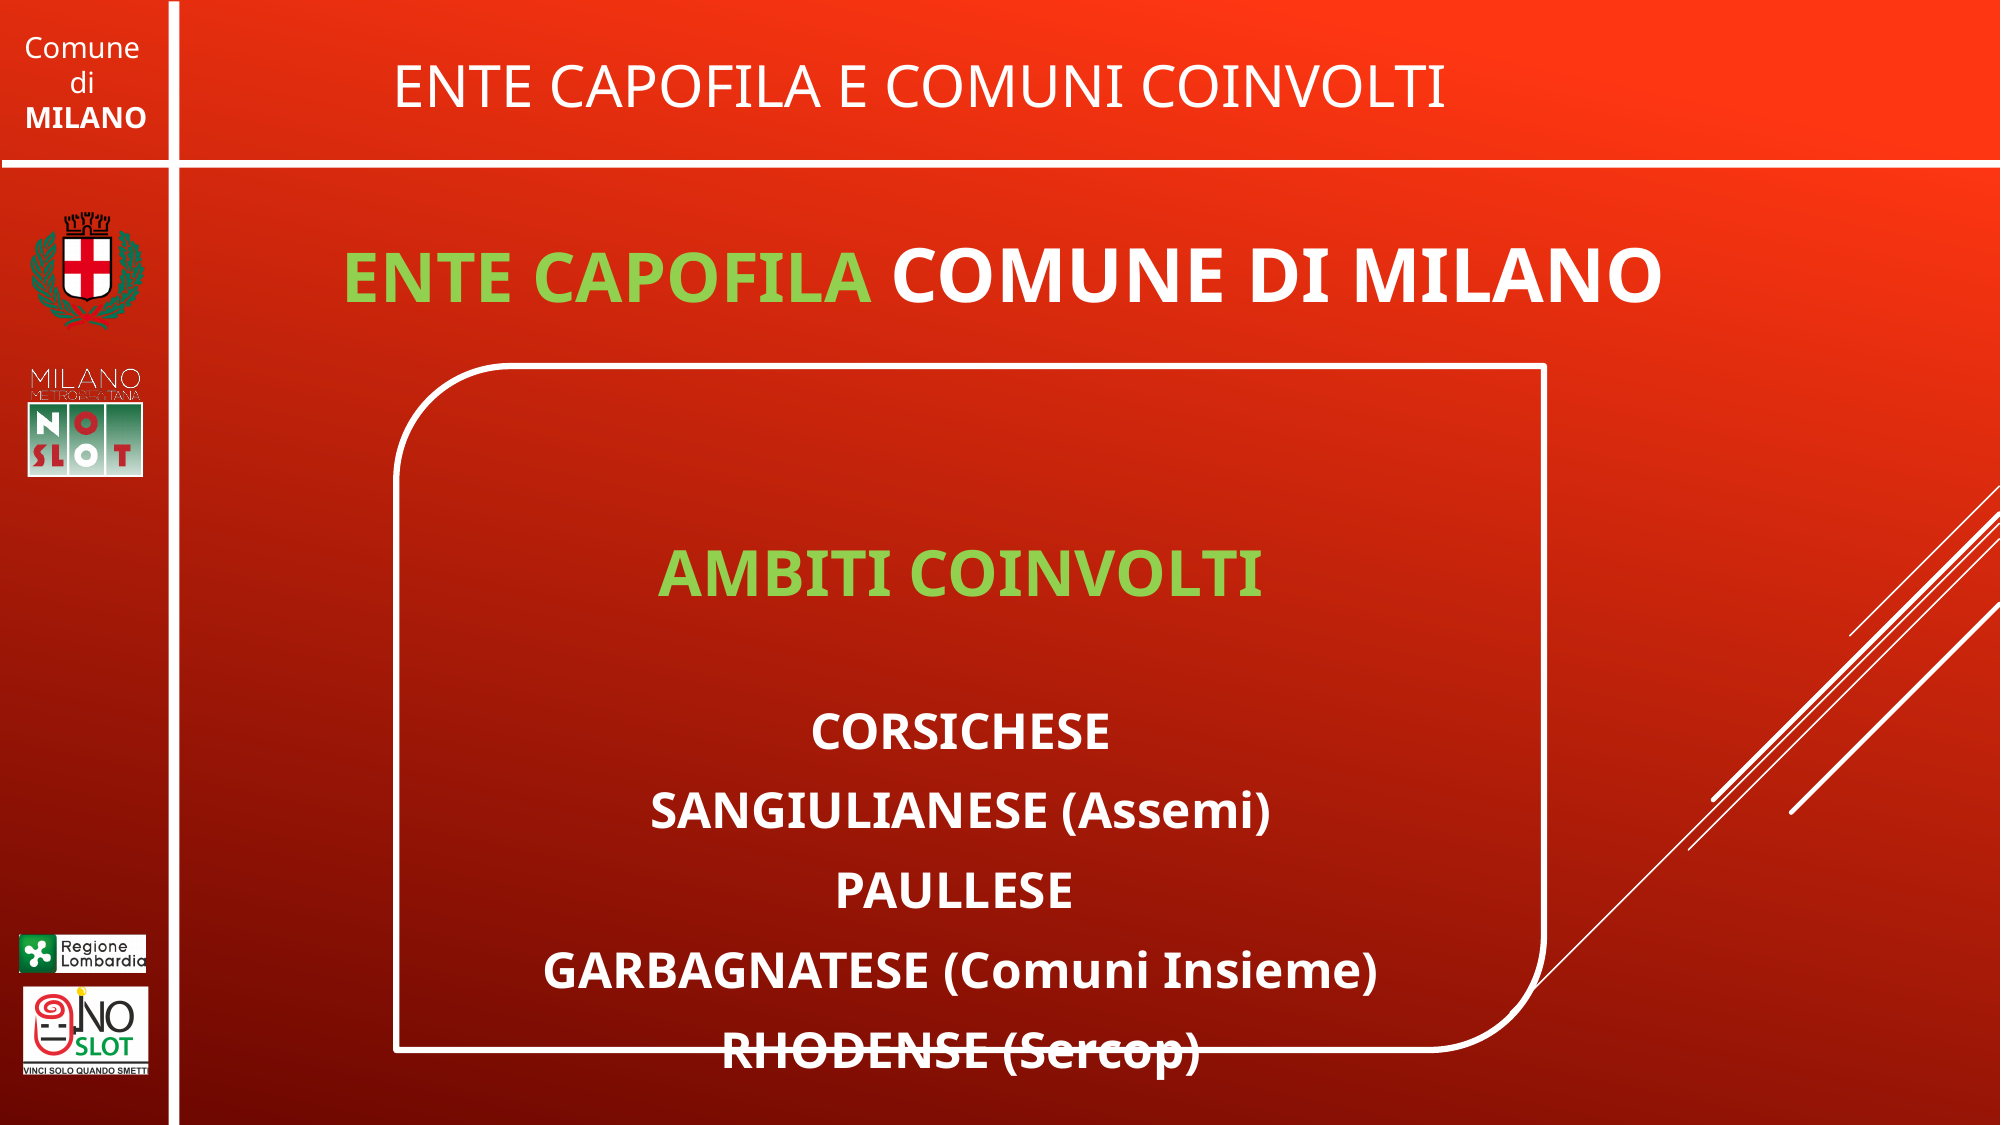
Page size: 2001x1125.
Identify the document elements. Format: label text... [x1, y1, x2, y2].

picture [9, 929, 149, 1092]
text_box [394, 396, 1546, 525]
picture [22, 361, 149, 482]
text_box ENTE CAPOFILA E COMUNI COINVOLTI [219, 19, 1620, 149]
picture [21, 205, 153, 339]
list AMBITI COINVOLTI CORSICHESE SANGIULIANESE (Assemi) PAULLESE GARBAGNATESE (Comuni Insieme) RHODENSE (Sercop) [260, 525, 1661, 1089]
title ENTE CAPOFILA COMUNE DI MILANO [326, 148, 1727, 396]
